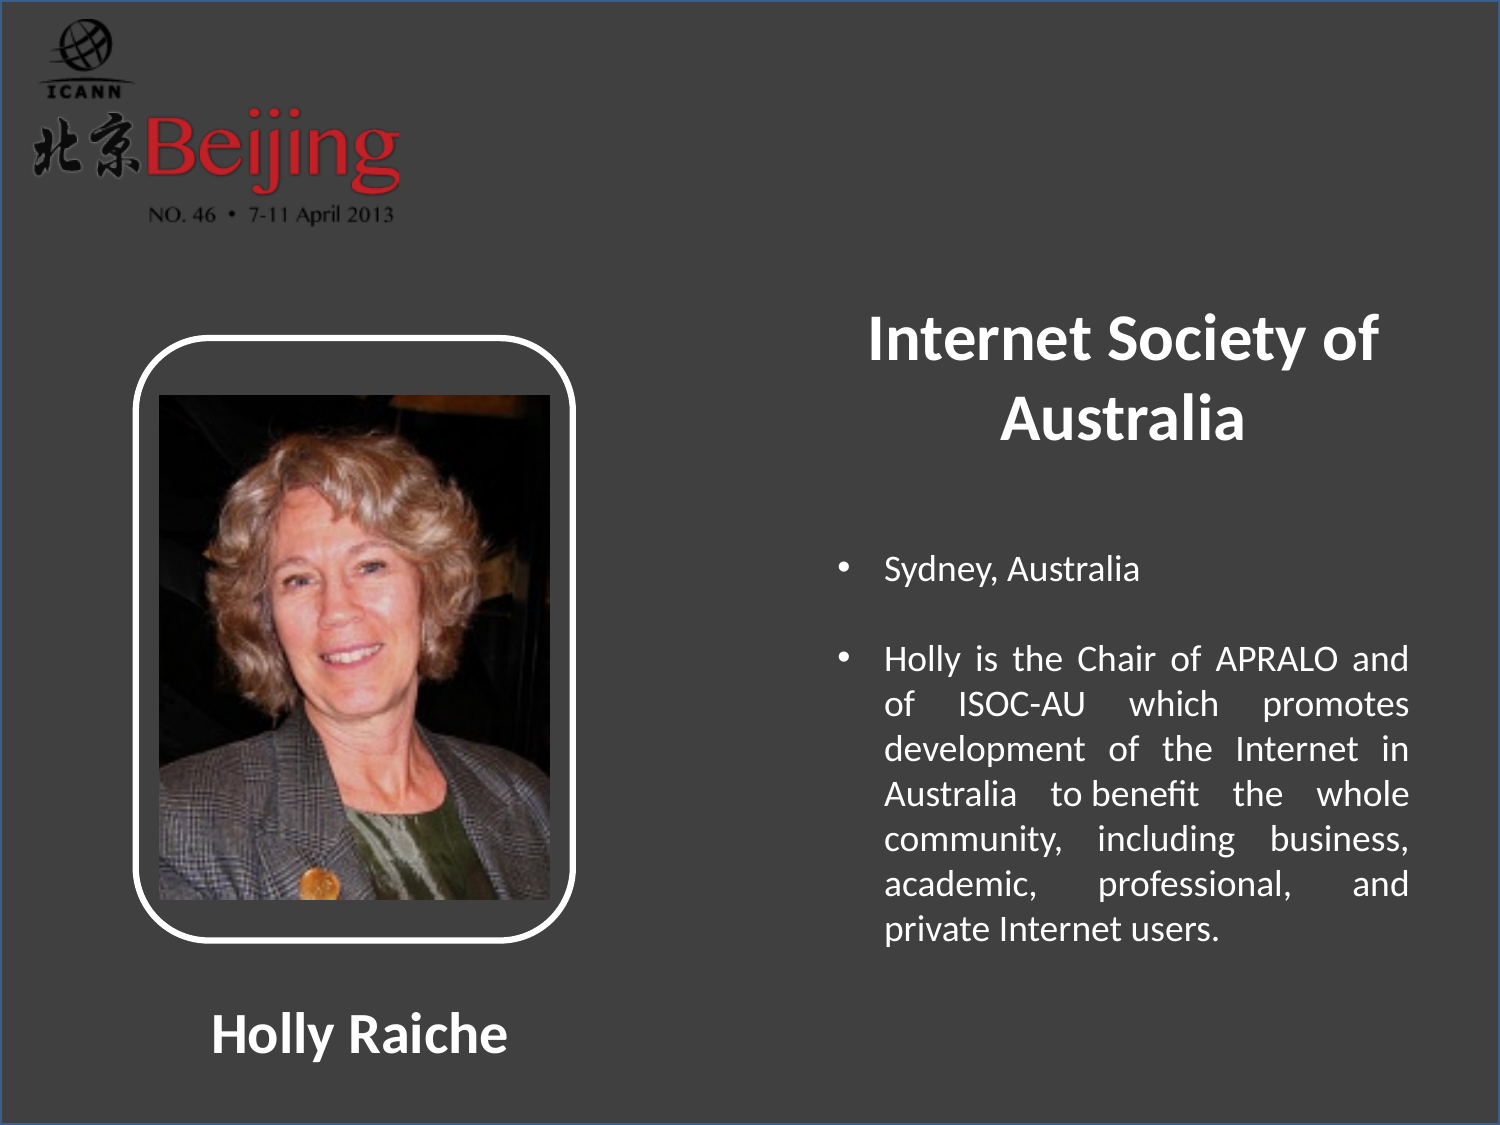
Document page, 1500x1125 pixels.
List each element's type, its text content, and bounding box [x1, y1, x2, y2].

text_box Holly Raiche [123, 987, 597, 1073]
picture [159, 394, 550, 900]
picture [29, 19, 399, 238]
text_box Internet Society of Australia Sydney, Australia Holly is the Chair of APRALO and of ISOC-AU which promotes development of the Internet in Australia to benefit the whole community, including business, academic, professional, and private Internet users. [822, 286, 1425, 1002]
